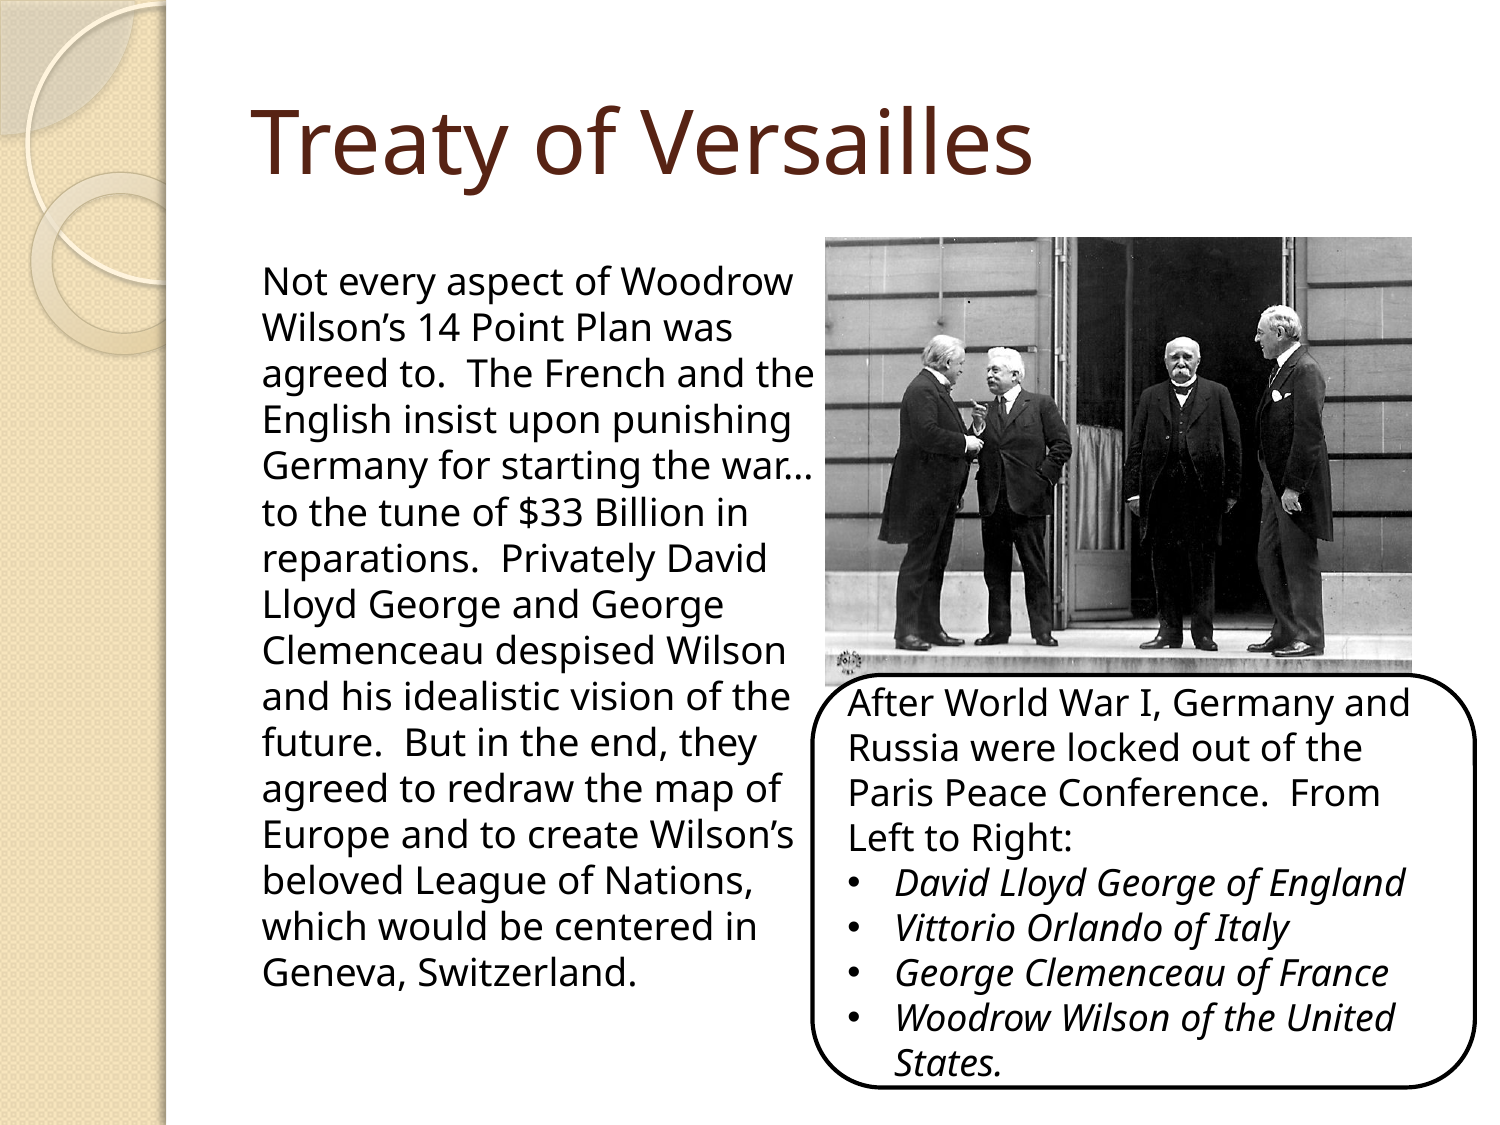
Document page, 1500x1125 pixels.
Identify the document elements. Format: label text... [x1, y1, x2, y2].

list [824, 237, 1412, 688]
title Treaty of Versailles [235, 45, 1466, 233]
text_box After World War I, Germany and Russia were locked out of the Paris Peace Conference. From Left to Right: David Lloyd George of England Vittorio Orlando of Italy George Clemenceau of France Woodrow Wilson of the United States. [810, 673, 1477, 1090]
list Not every aspect of Woodrow Wilson’s 14 Point Plan was agreed to. The French and the English insist upon punishing Germany for starting the war…to the tune of $33 Billion in reparations. Privately David Lloyd George and George Clemenceau despised Wilson and his idealistic vision of the future. But in the end, they agreed to redraw the map of Europe and to create Wilson’s beloved League of Nations, which would be centered in Geneva, Switzerland. [235, 249, 826, 1015]
